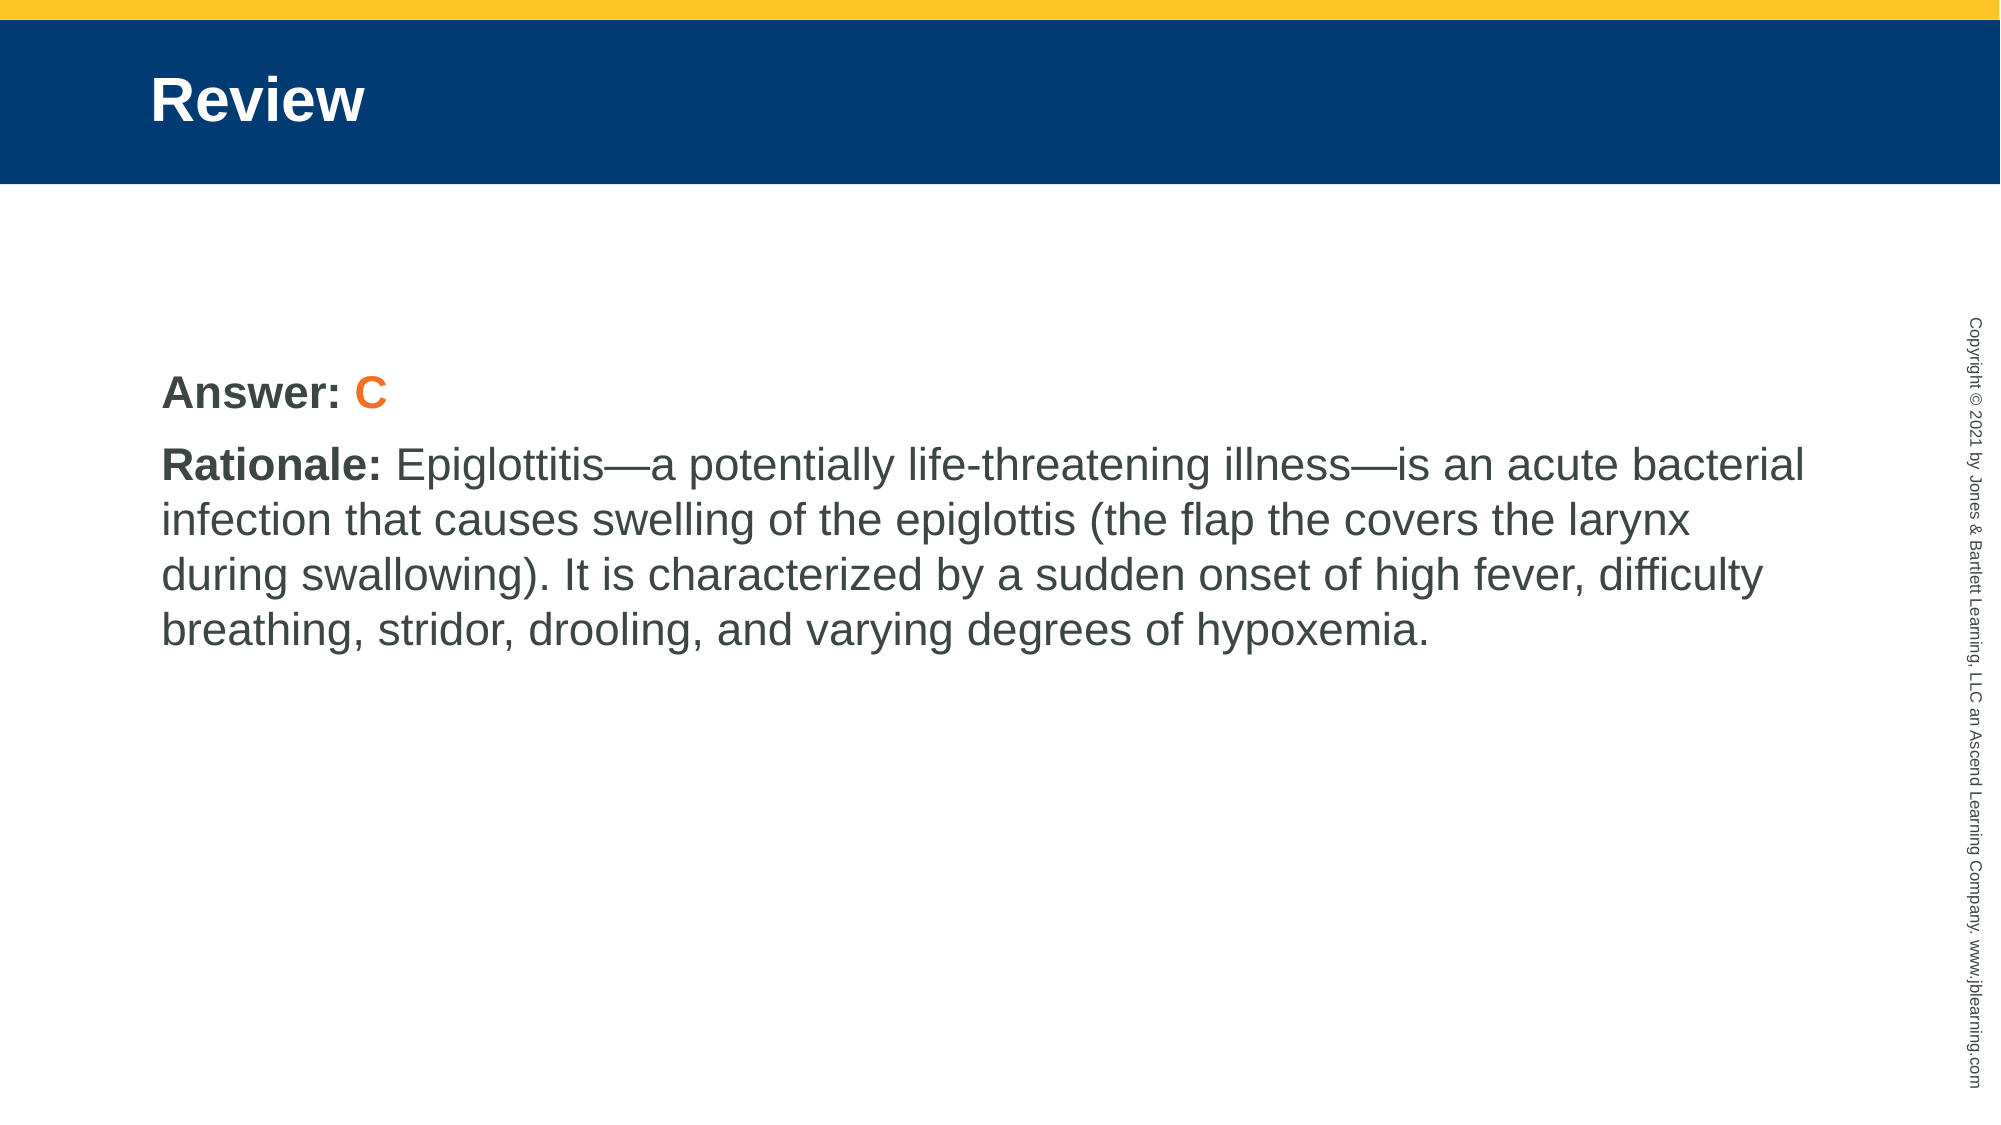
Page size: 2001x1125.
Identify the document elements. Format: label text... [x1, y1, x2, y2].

title Review [0, 19, 2000, 185]
list Answer: C Rationale: Epiglottitis—a potentially life-threatening illness—is an acute bacterial infection that causes swelling of the epiglottis (the flap the covers the larynx during swallowing). It is characterized by a sudden onset of high fever, difficulty breathing, stridor, drooling, and varying degrees of hypoxemia. [146, 361, 1859, 1016]
